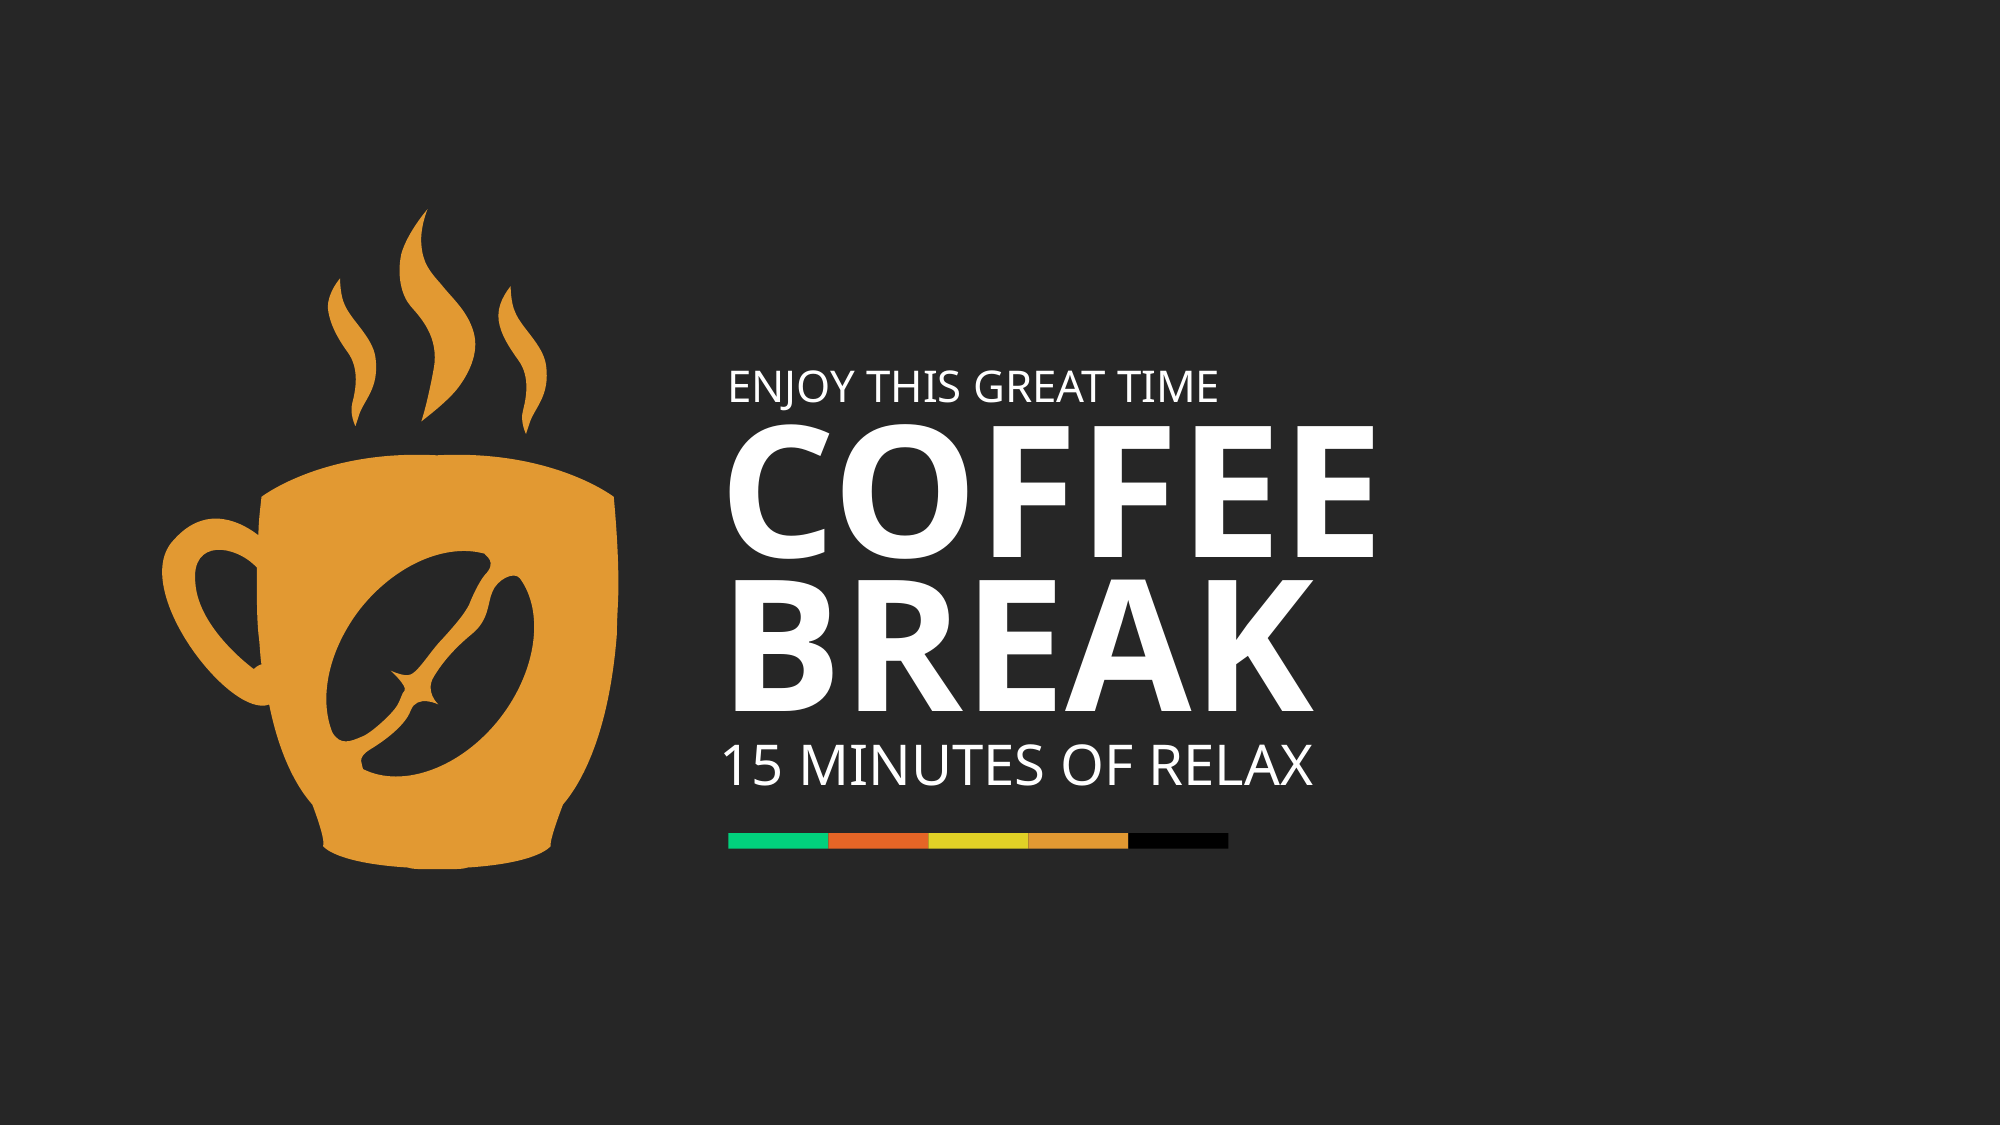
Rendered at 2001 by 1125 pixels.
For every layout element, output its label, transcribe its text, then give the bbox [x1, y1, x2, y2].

text_box ENJOY THIS GREAT TIME [707, 348, 1696, 421]
text_box 15 MINUTES OF RELAX [699, 719, 1809, 807]
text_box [728, 832, 1229, 849]
text_box COFFEE BREAK [699, 424, 1921, 752]
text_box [127, 208, 619, 870]
